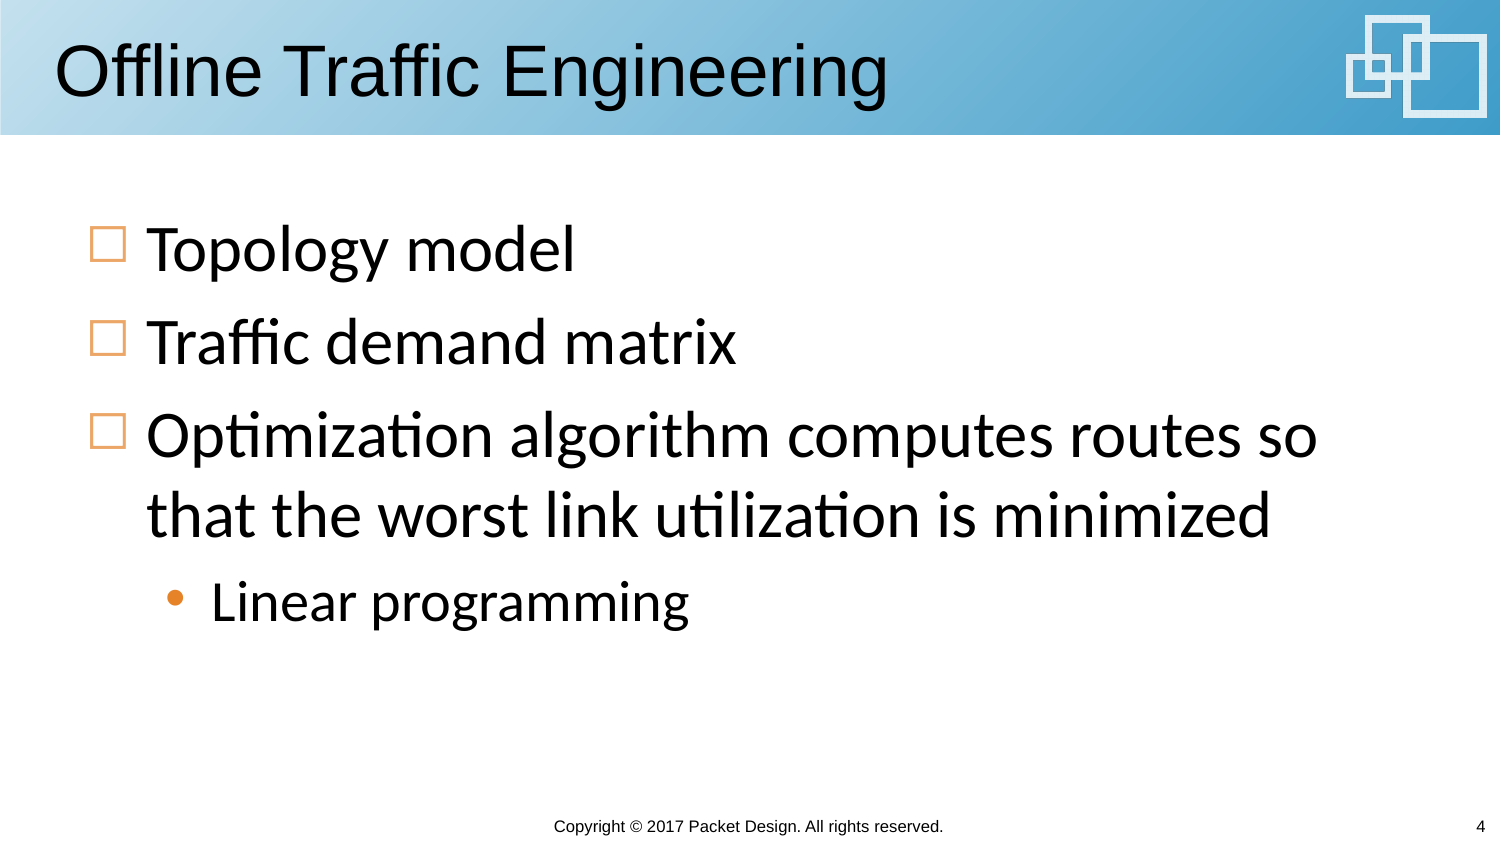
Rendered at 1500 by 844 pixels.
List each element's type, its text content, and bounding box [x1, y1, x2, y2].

slide_number 4 [1150, 798, 1500, 844]
footer Copyright © 2017 Packet Design. All rights reserved. [495, 798, 1004, 844]
picture [90, 320, 126, 356]
list Topology model Traffic demand matrix Optimization algorithm computes routes so that the worst link utilization is minimized Linear programming [75, 196, 1425, 754]
picture [1346, 15, 1487, 118]
picture [90, 226, 126, 262]
title Offline Traffic Engineering [39, 0, 1275, 135]
picture [90, 413, 126, 449]
